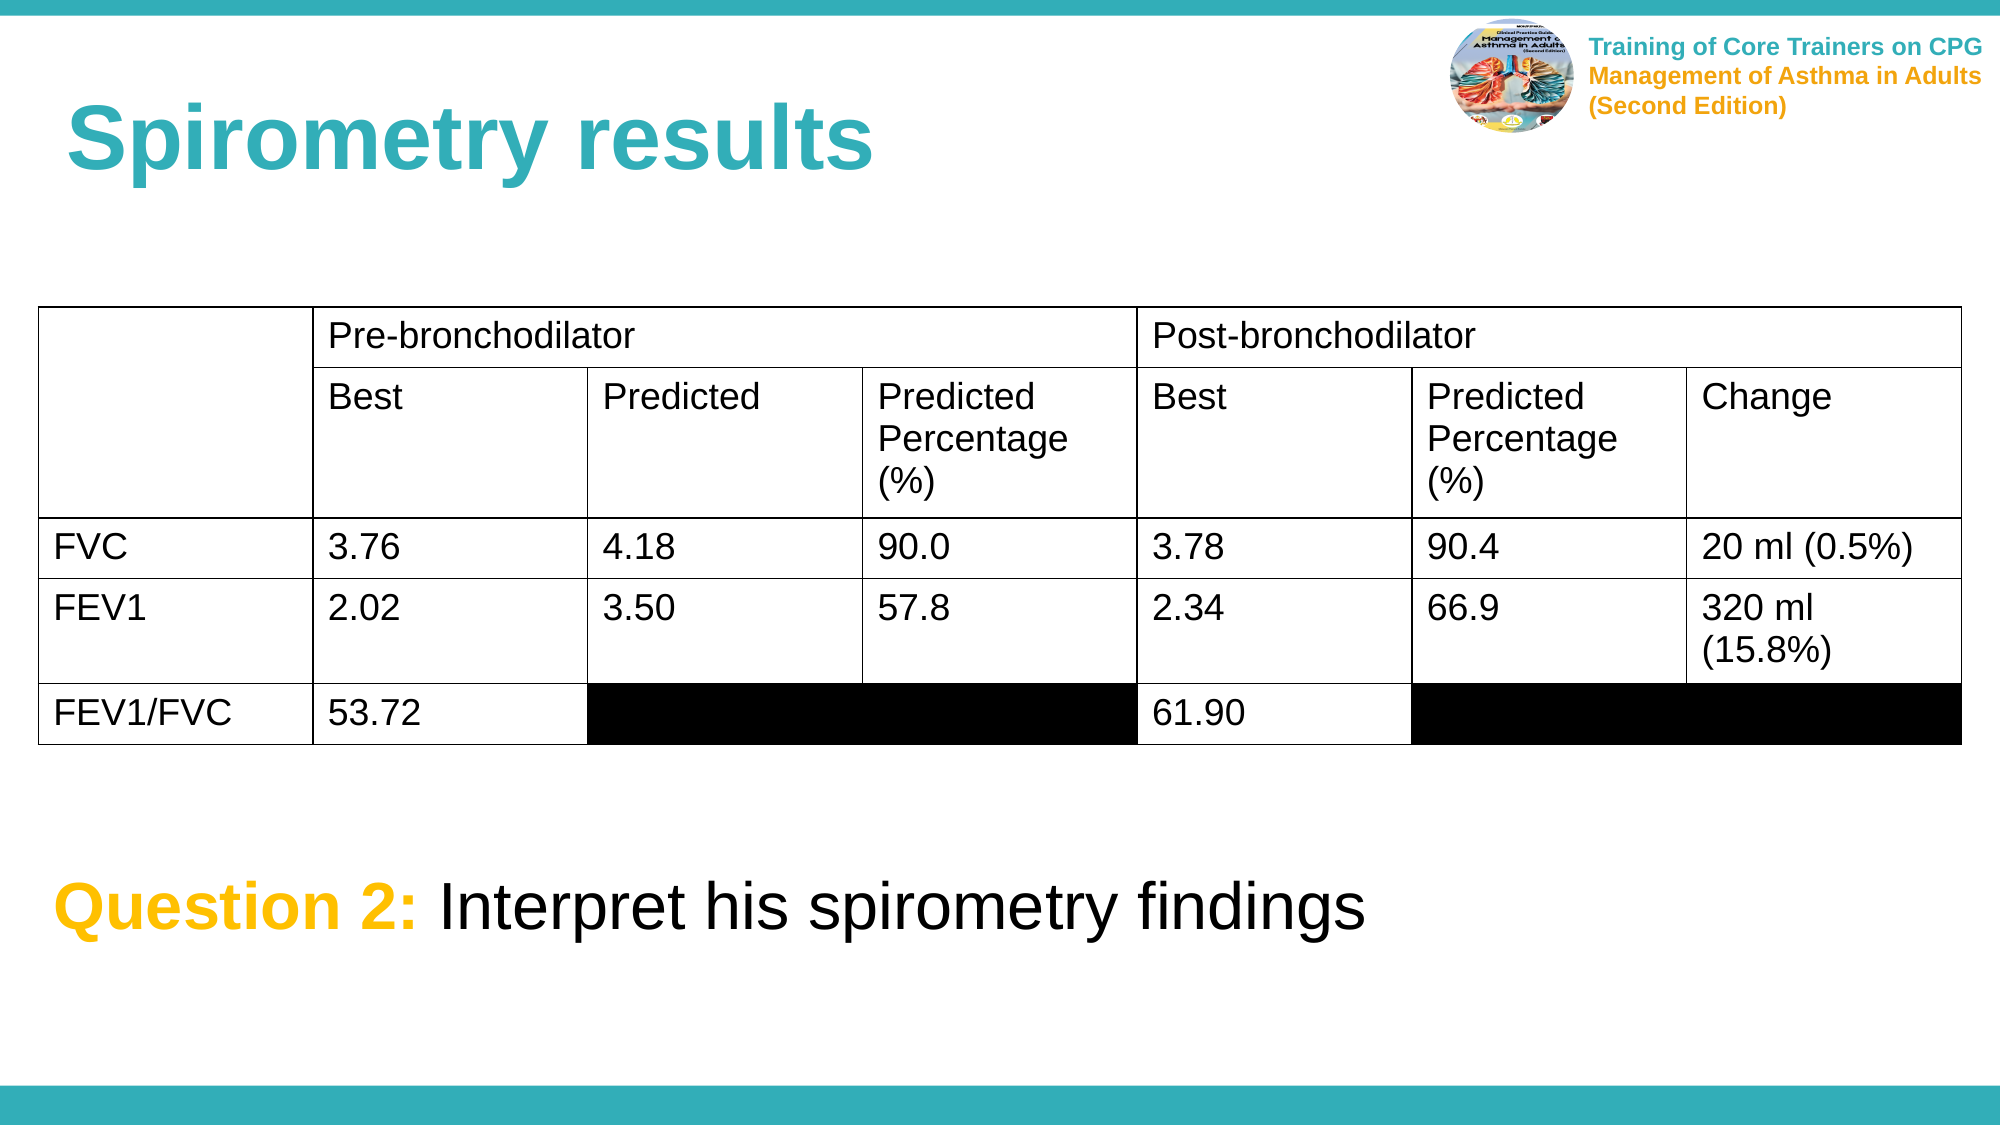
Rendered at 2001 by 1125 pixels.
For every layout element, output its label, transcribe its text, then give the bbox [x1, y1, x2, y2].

table_cell 3.50 [588, 579, 862, 683]
table_cell Best [1138, 368, 1411, 517]
table_cell 3.76 [314, 519, 587, 578]
table_cell 3.78 [1138, 519, 1411, 578]
table_header Post-bronchodilator [1138, 308, 1961, 367]
table_cell Predicted [588, 368, 862, 517]
table_cell 53.72 [314, 684, 587, 744]
table_cell 90.4 [1413, 519, 1686, 578]
text_box Spirometry results [0, 69, 2000, 196]
table_cell Change [1687, 368, 1961, 517]
table_cell 90.0 [863, 519, 1136, 578]
table_cell FEV1/FVC [39, 684, 312, 744]
text_box Question 2: Interpret his spirometry findings [38, 855, 1644, 951]
table_cell Predicted Percentage (%) [1413, 368, 1686, 517]
table_cell 57.8 [863, 579, 1136, 683]
table_cell 4.18 [588, 519, 862, 578]
table_cell Predicted Percentage (%) [863, 368, 1136, 517]
table_cell [1413, 684, 1686, 744]
table_cell 2.34 [1138, 579, 1411, 683]
table_header [39, 308, 312, 517]
table_cell [588, 684, 862, 744]
table_cell FEV1 [39, 579, 312, 683]
table_cell 320 ml (15.8%) [1687, 579, 1961, 683]
table_cell 61.90 [1138, 684, 1411, 744]
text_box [1449, 18, 2000, 133]
table_cell 2.02 [314, 579, 587, 683]
table_cell [1687, 684, 1961, 744]
table_cell Best [314, 368, 587, 517]
table_cell FVC [39, 519, 312, 578]
table_cell 66.9 [1413, 579, 1686, 683]
table_cell 20 ml (0.5%) [1687, 519, 1961, 578]
table_header Pre-bronchodilator [314, 308, 1136, 367]
table_cell [863, 684, 1136, 744]
